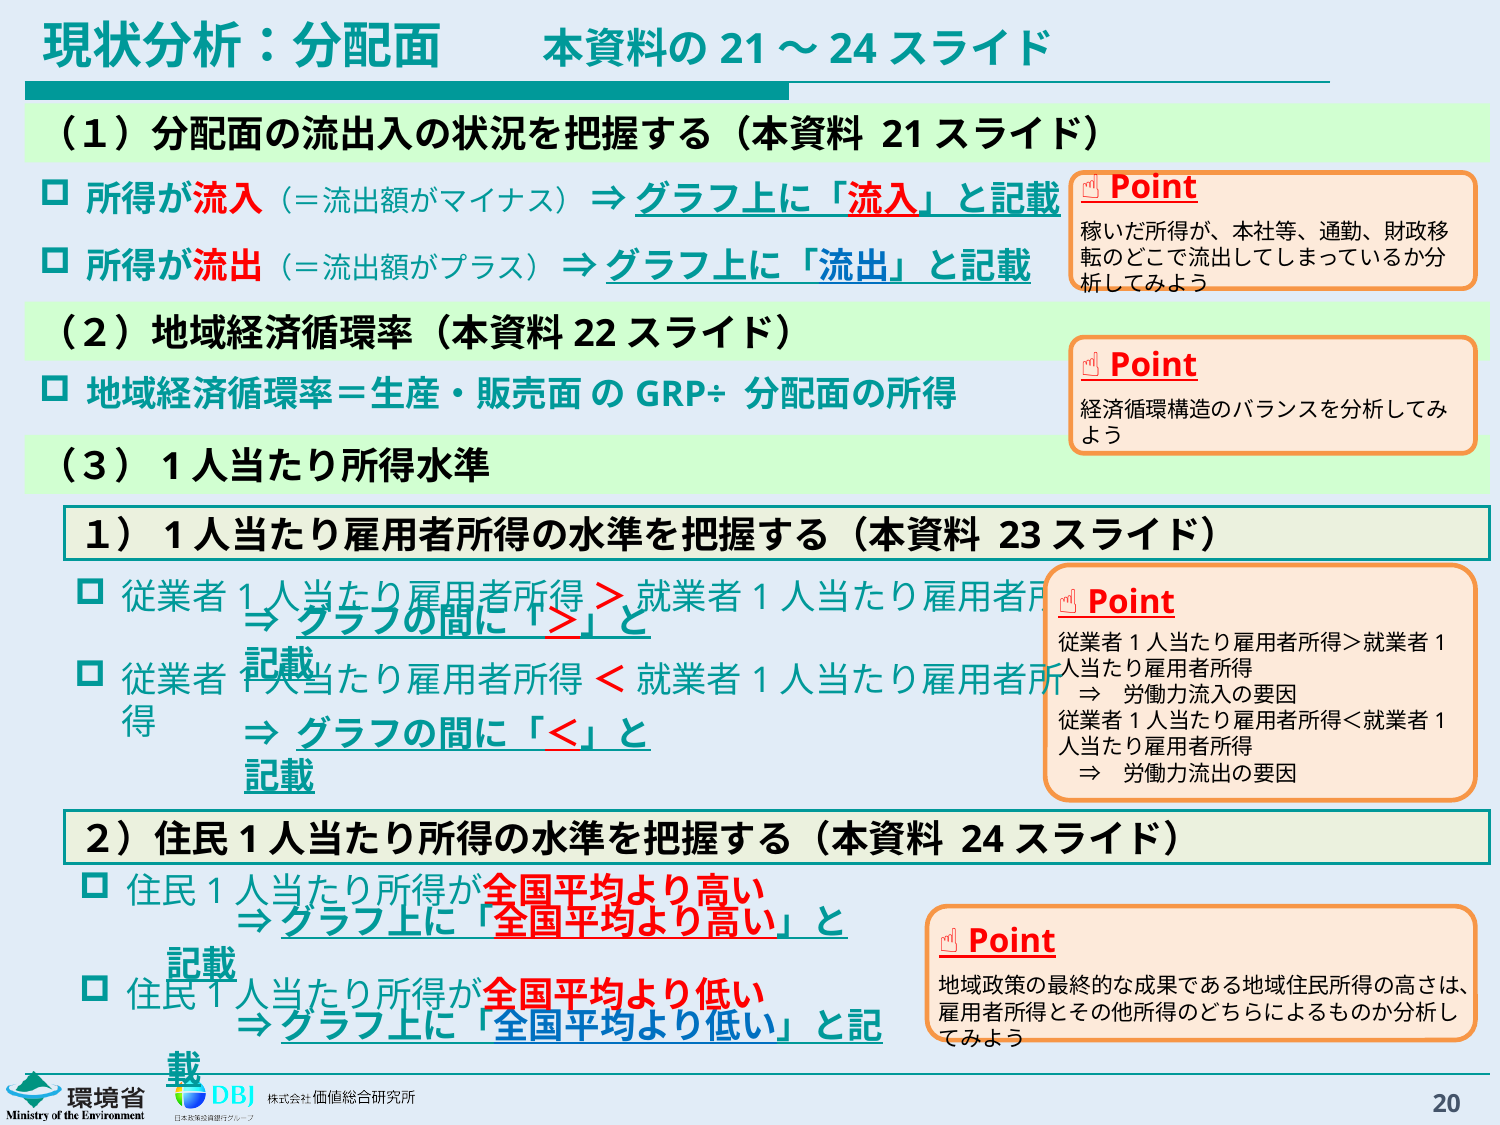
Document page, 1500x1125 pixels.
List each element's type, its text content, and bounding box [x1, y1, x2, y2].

text_box ⇒ グラフの間に「＜」と記載 [229, 721, 693, 786]
picture [2, 1071, 148, 1125]
text_box ☝ Point 地域政策の最終的な成果である地域住民所得の高さは、雇用者所得とその他所得のどちらによるものか分析してみよう [927, 906, 1476, 1041]
text_box ⇒ グラフ上に「全国平均より低い」と記載 [151, 1020, 924, 1073]
text_box ☝ Point 従業者1人当たり雇用者所得＞就業者1人当たり雇用者所得 ⇒ 労働力流入の要因 従業者1人当たり雇用者所得＜就業者1人当たり雇用者所得 ⇒ 労働力流出の要因 [1045, 564, 1476, 801]
text_box （３）1人当たり所得水準 [24, 434, 1490, 494]
text_box ☝ Point 経済循環構造のバランスを分析してみよう [1070, 337, 1476, 454]
text_box ⇒ グラフの間に「＞」と記載 [229, 606, 693, 664]
text_box 住民1人当たり所得が全国平均より高い [64, 861, 1471, 918]
text_box １）1人当たり雇用者所得の水準を把握する（本資料 23スライド） [64, 506, 1490, 560]
slide_number 20 [1393, 1079, 1500, 1122]
text_box 従業者1人当たり雇用者所得 ＞ 就業者1人当たり雇用者所得 [59, 561, 1471, 631]
text_box 住民1人当たり所得が全国平均より低い [64, 966, 1471, 1020]
title 現状分析：分配面 本資料の21～24スライド [27, 0, 1500, 82]
text_box 従業者1人当たり雇用者所得 ＜ 就業者1人当たり雇用者所得 [59, 664, 1080, 734]
text_box ☝ Point 稼いだ所得が、本社等、通勤、財政移転のどこで流出してしまっているか分析してみよう [1070, 172, 1476, 289]
text_box 地域経済循環率＝生産・販売面 のGRP÷ 分配面の所得 [24, 357, 1020, 428]
text_box ２）住民1人当たり所得の水準を把握する（本資料 24スライド） [64, 810, 1490, 864]
picture [171, 1075, 419, 1125]
text_box ⇒ グラフ上に「全国平均より高い」と記載 [151, 913, 878, 966]
text_box 所得が流入（＝流出額がマイナス） ⇒ グラフ上に「流入」と記載 所得が流出（＝流出額がプラス） ⇒ グラフ上に「流出」と記載 [24, 163, 1500, 299]
text_box （２）地域経済循環率（本資料22スライド） [24, 301, 1490, 361]
text_box （１）分配面の流出入の状況を把握する（本資料 21スライド） [24, 103, 1490, 163]
